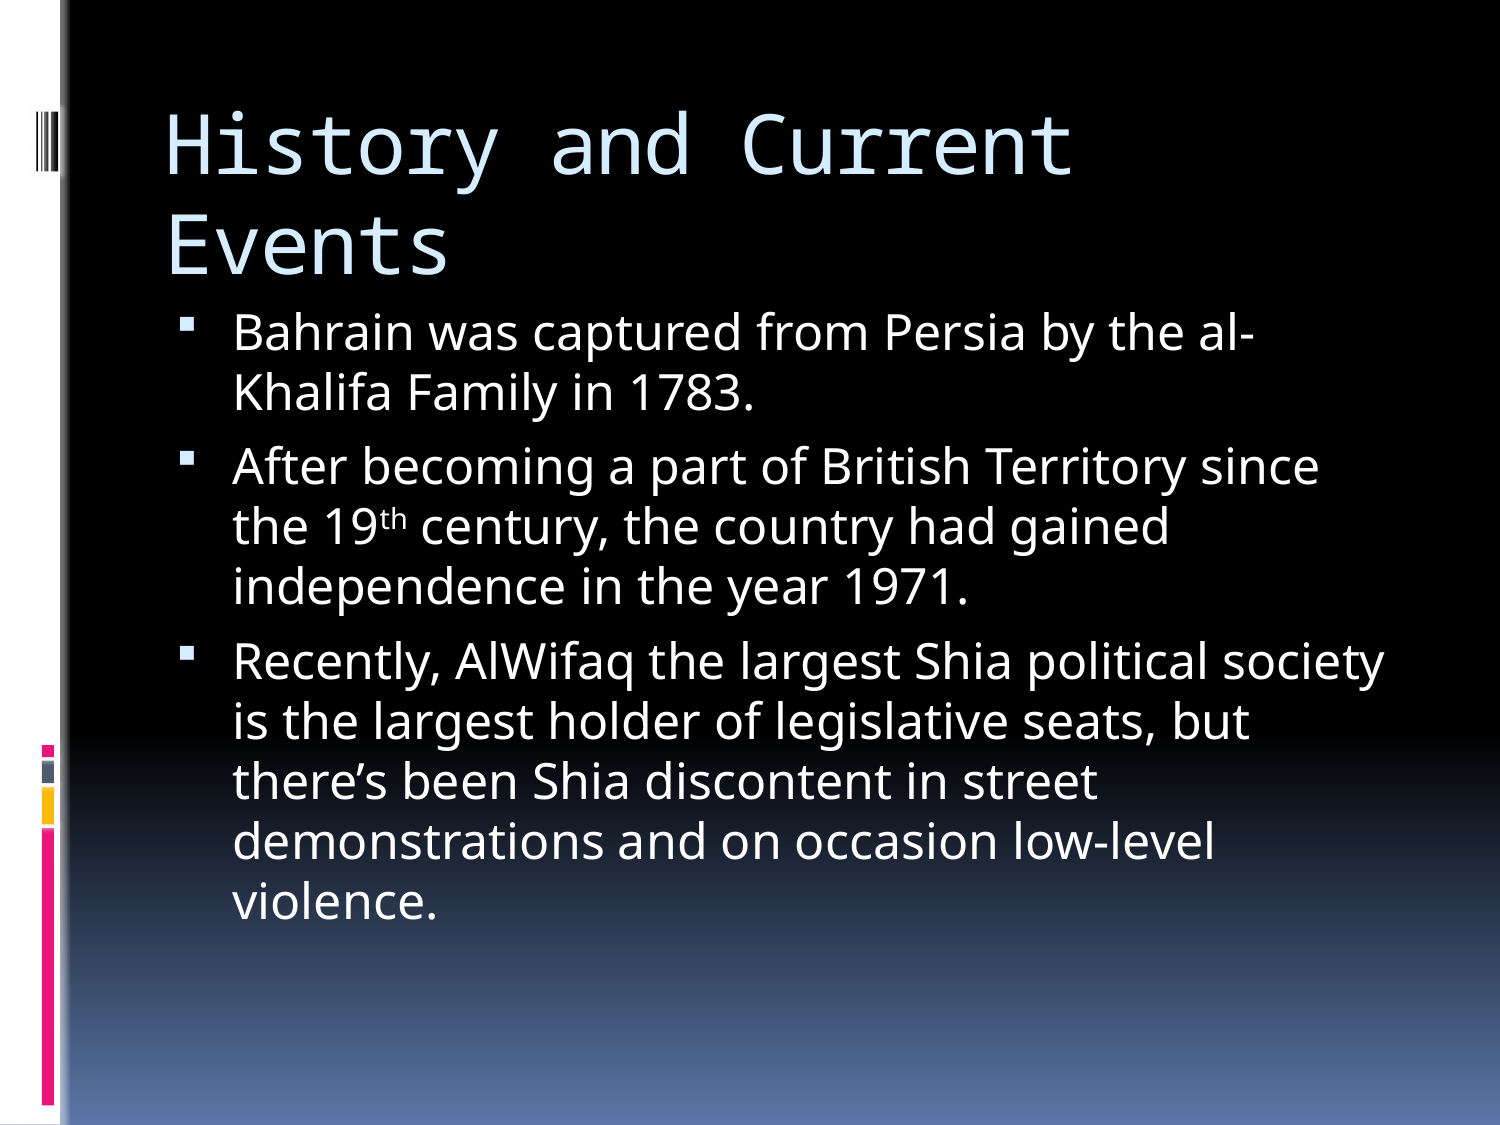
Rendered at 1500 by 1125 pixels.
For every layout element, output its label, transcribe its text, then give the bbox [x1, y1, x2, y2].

list Bahrain was captured from Persia by the al-Khalifa Family in 1783. After becoming a part of British Territory since the 19th century, the country had gained independence in the year 1971. Recently, AlWifaq the largest Shia political society is the largest holder of legislative seats, but there’s been Shia discontent in street demonstrations and on occasion low-level violence. [150, 292, 1425, 1043]
title History and Current Events [150, 83, 1425, 234]
